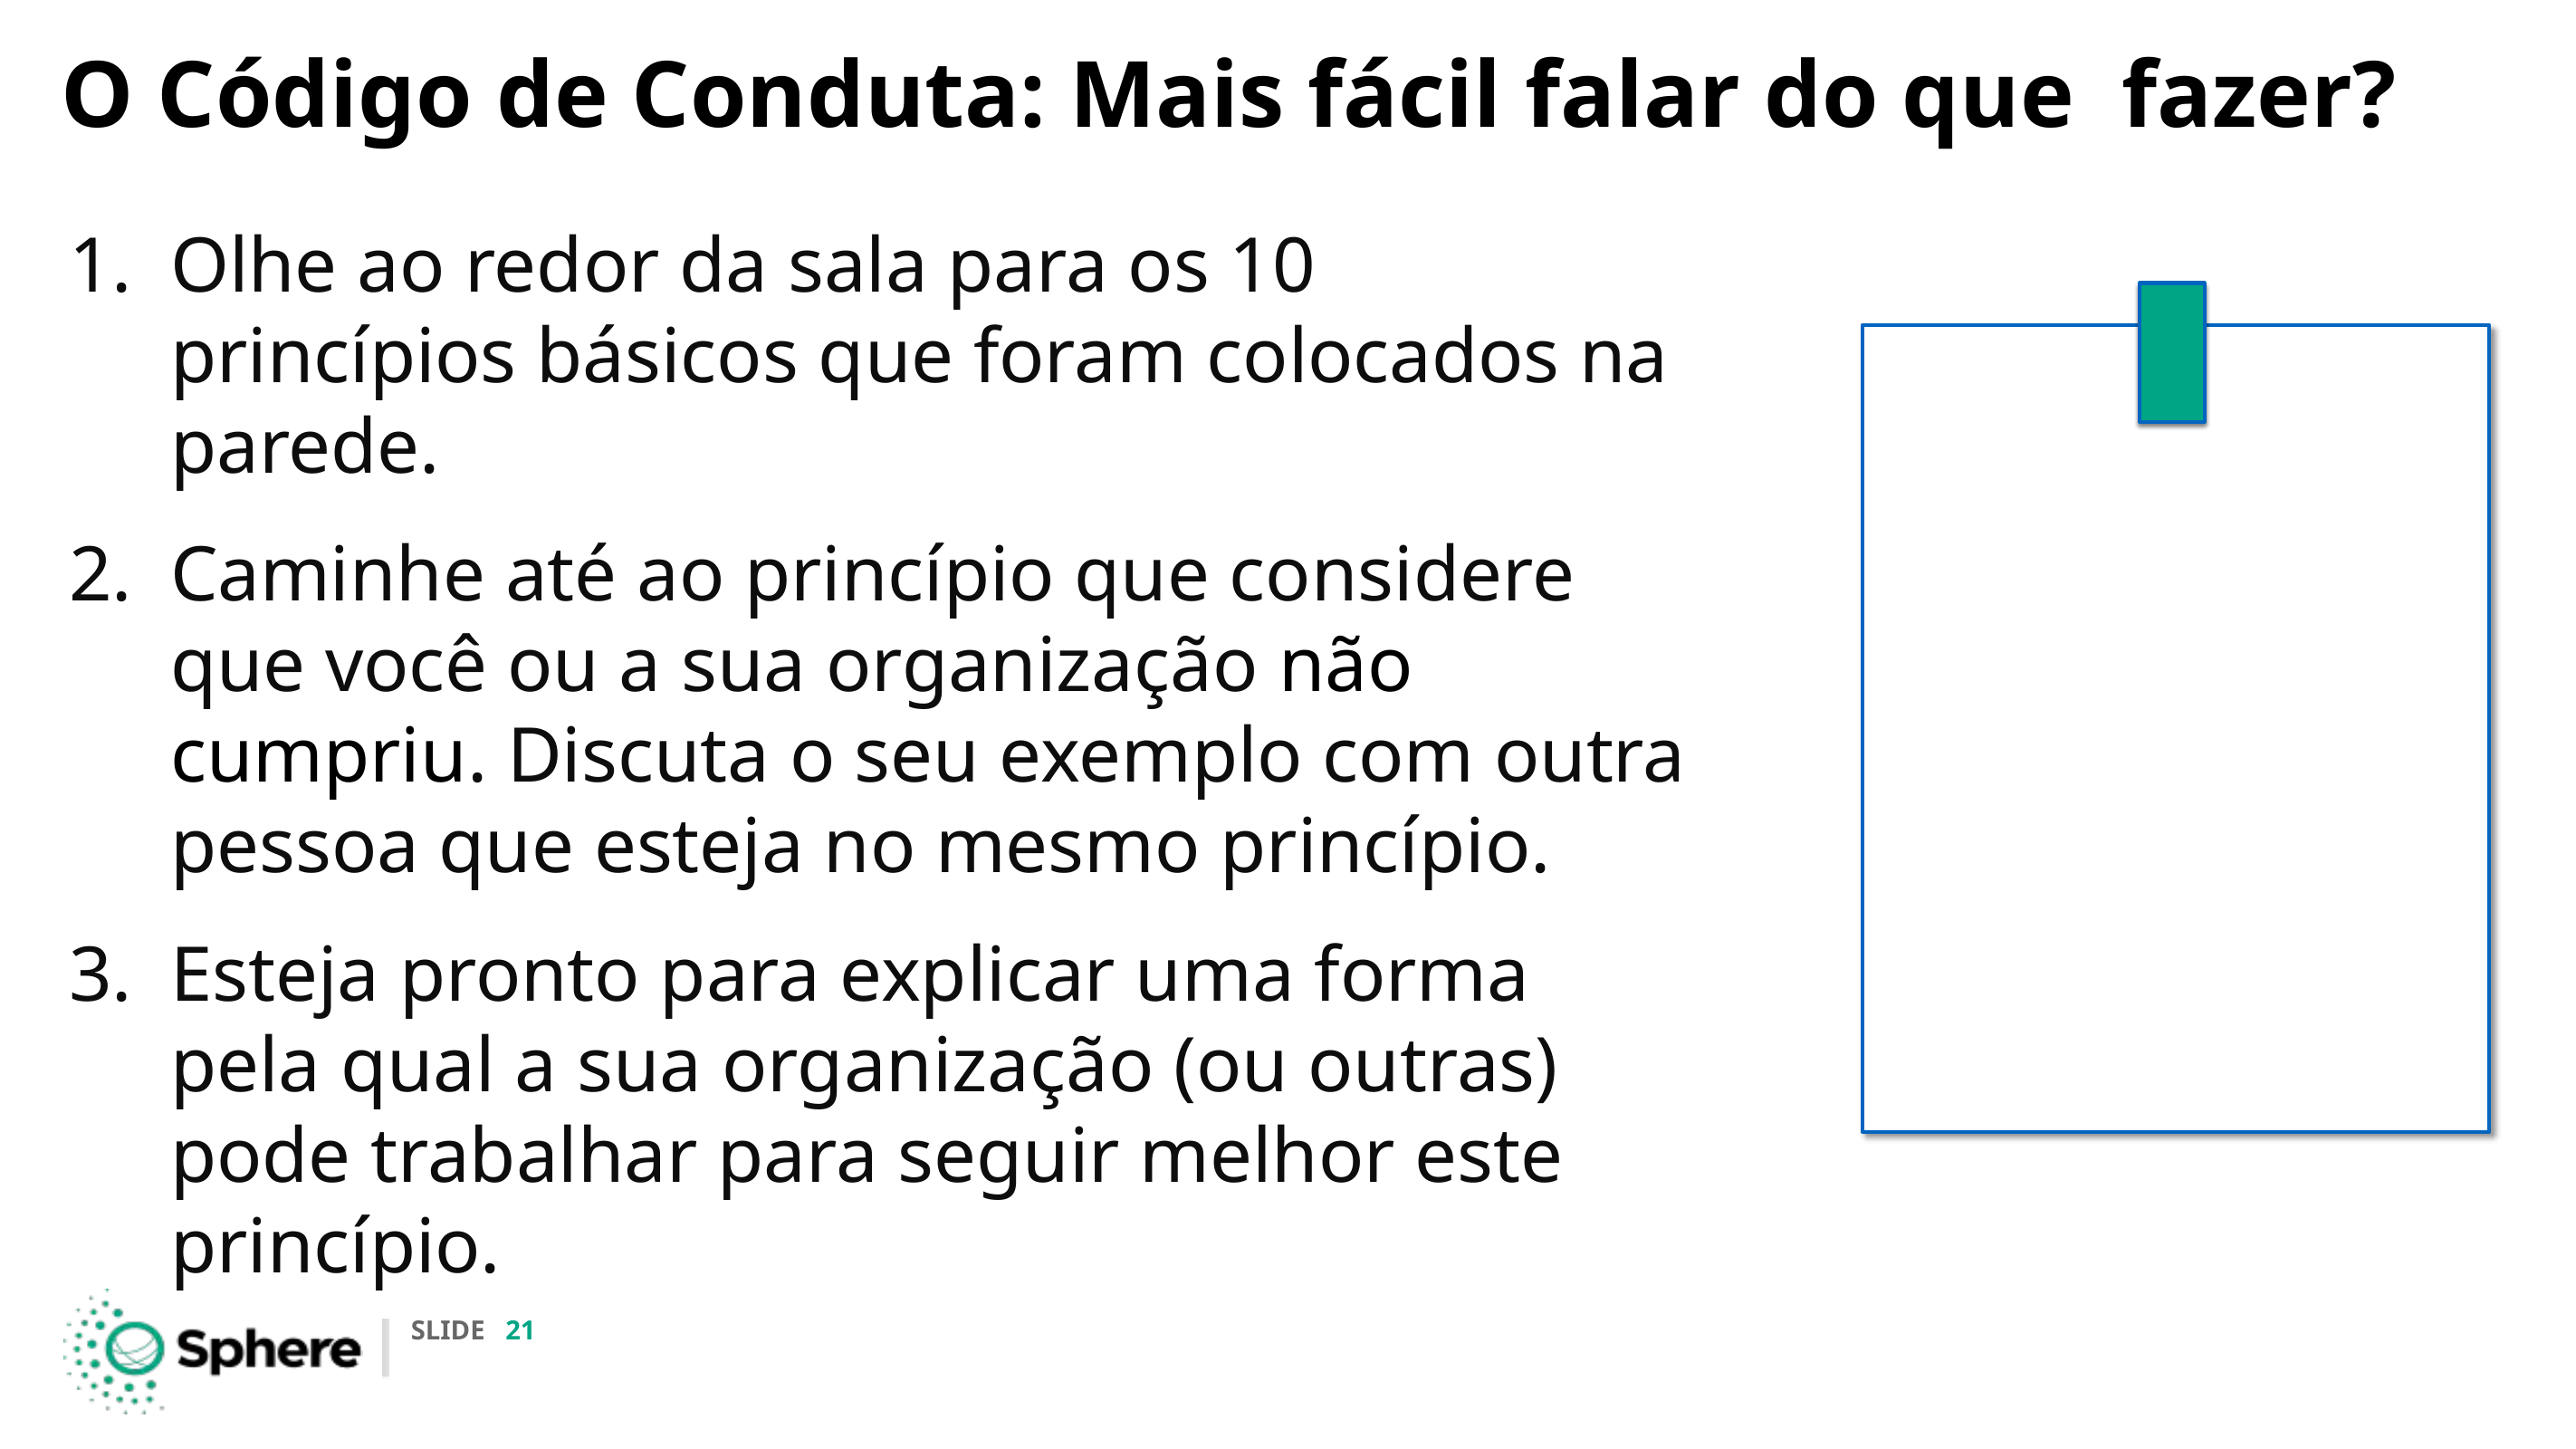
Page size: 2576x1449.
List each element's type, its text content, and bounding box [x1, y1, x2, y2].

slide_number SLIDE 21 [408, 1309, 599, 1449]
text_box Olhe ao redor da sala para os 10 princípios básicos que foram colocados na parede. Caminhe até ao princípio que considere que você ou a sua organização não cumpriu. Discuta o seu exemplo com outra pessoa que esteja no mesmo princípio. Esteja pronto para explicar uma forma pela qual a sua organização (ou outras) pode trabalhar para seguir melhor este princípio. [66, 214, 1729, 1289]
picture [63, 1289, 363, 1416]
picture [382, 1319, 393, 1379]
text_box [1856, 279, 2504, 1147]
title O Código de Conduta: Mais fácil falar do que fazer? [59, 34, 2420, 278]
